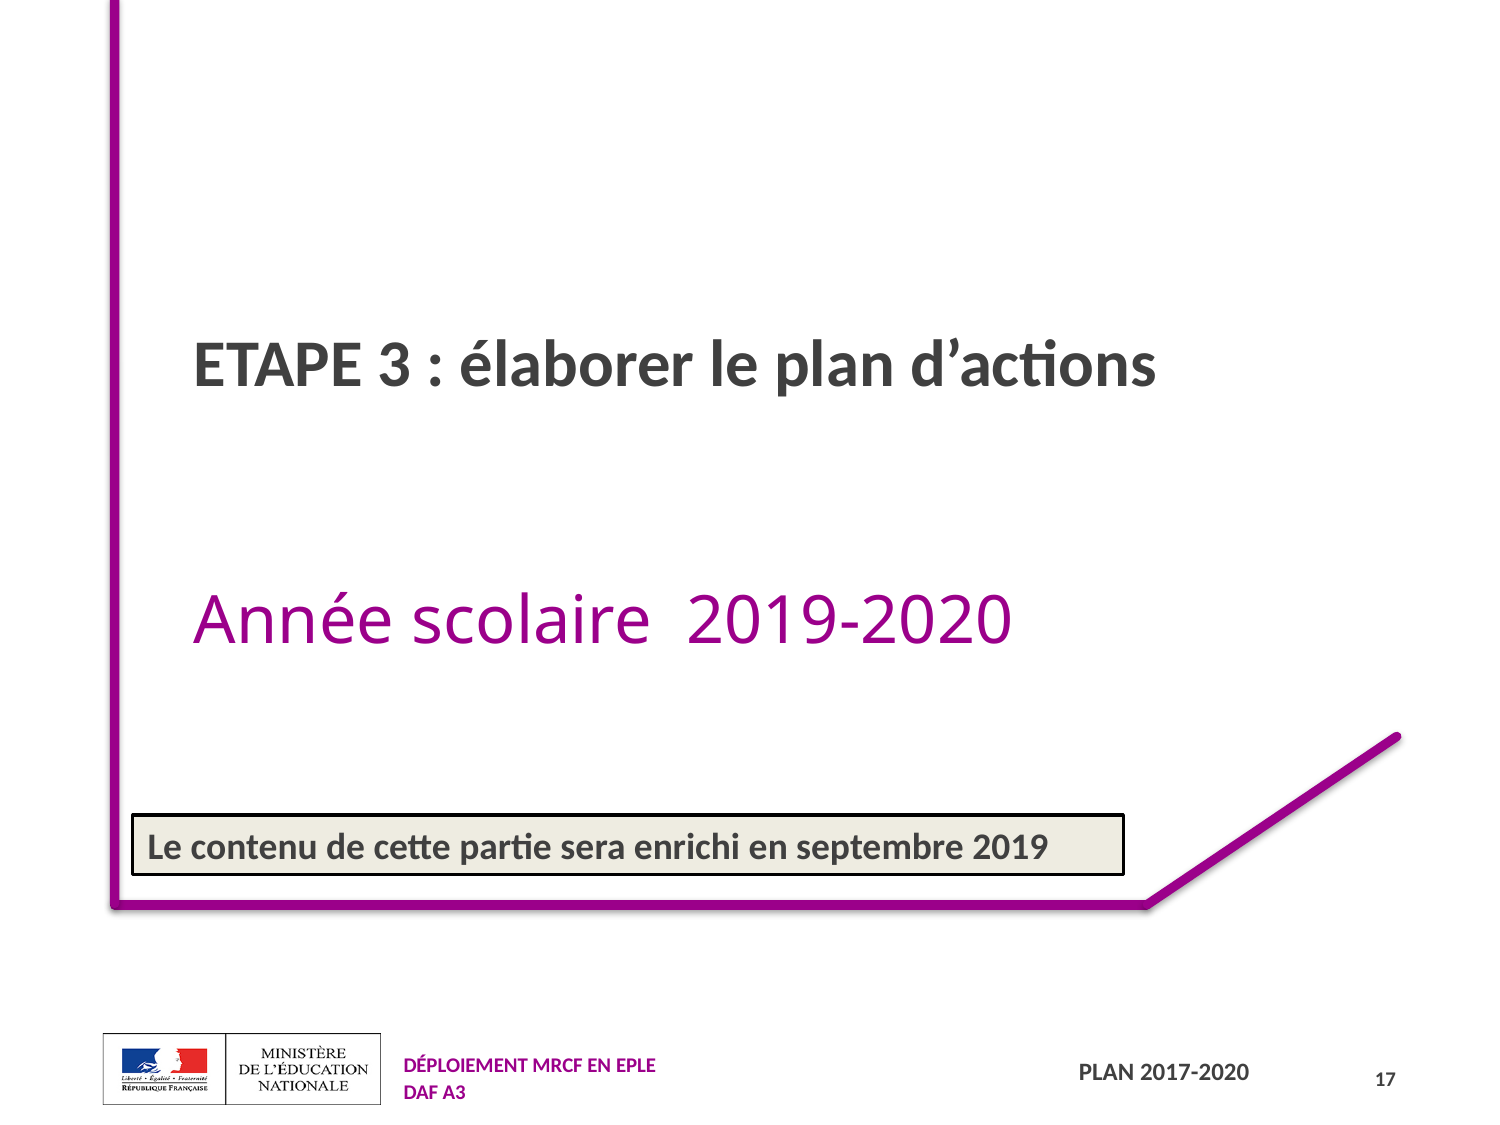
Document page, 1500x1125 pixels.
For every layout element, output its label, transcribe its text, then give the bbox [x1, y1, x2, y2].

slide_number 17 [1353, 1048, 1411, 1109]
picture [102, 1033, 381, 1105]
subtitle Année scolaire 2019-2020 [178, 569, 1425, 858]
text_box Le contenu de cette partie sera enrichi en septembre 2019 [132, 814, 1124, 875]
title ETAPE 3 : élaborer le plan d’actions [178, 160, 1474, 560]
